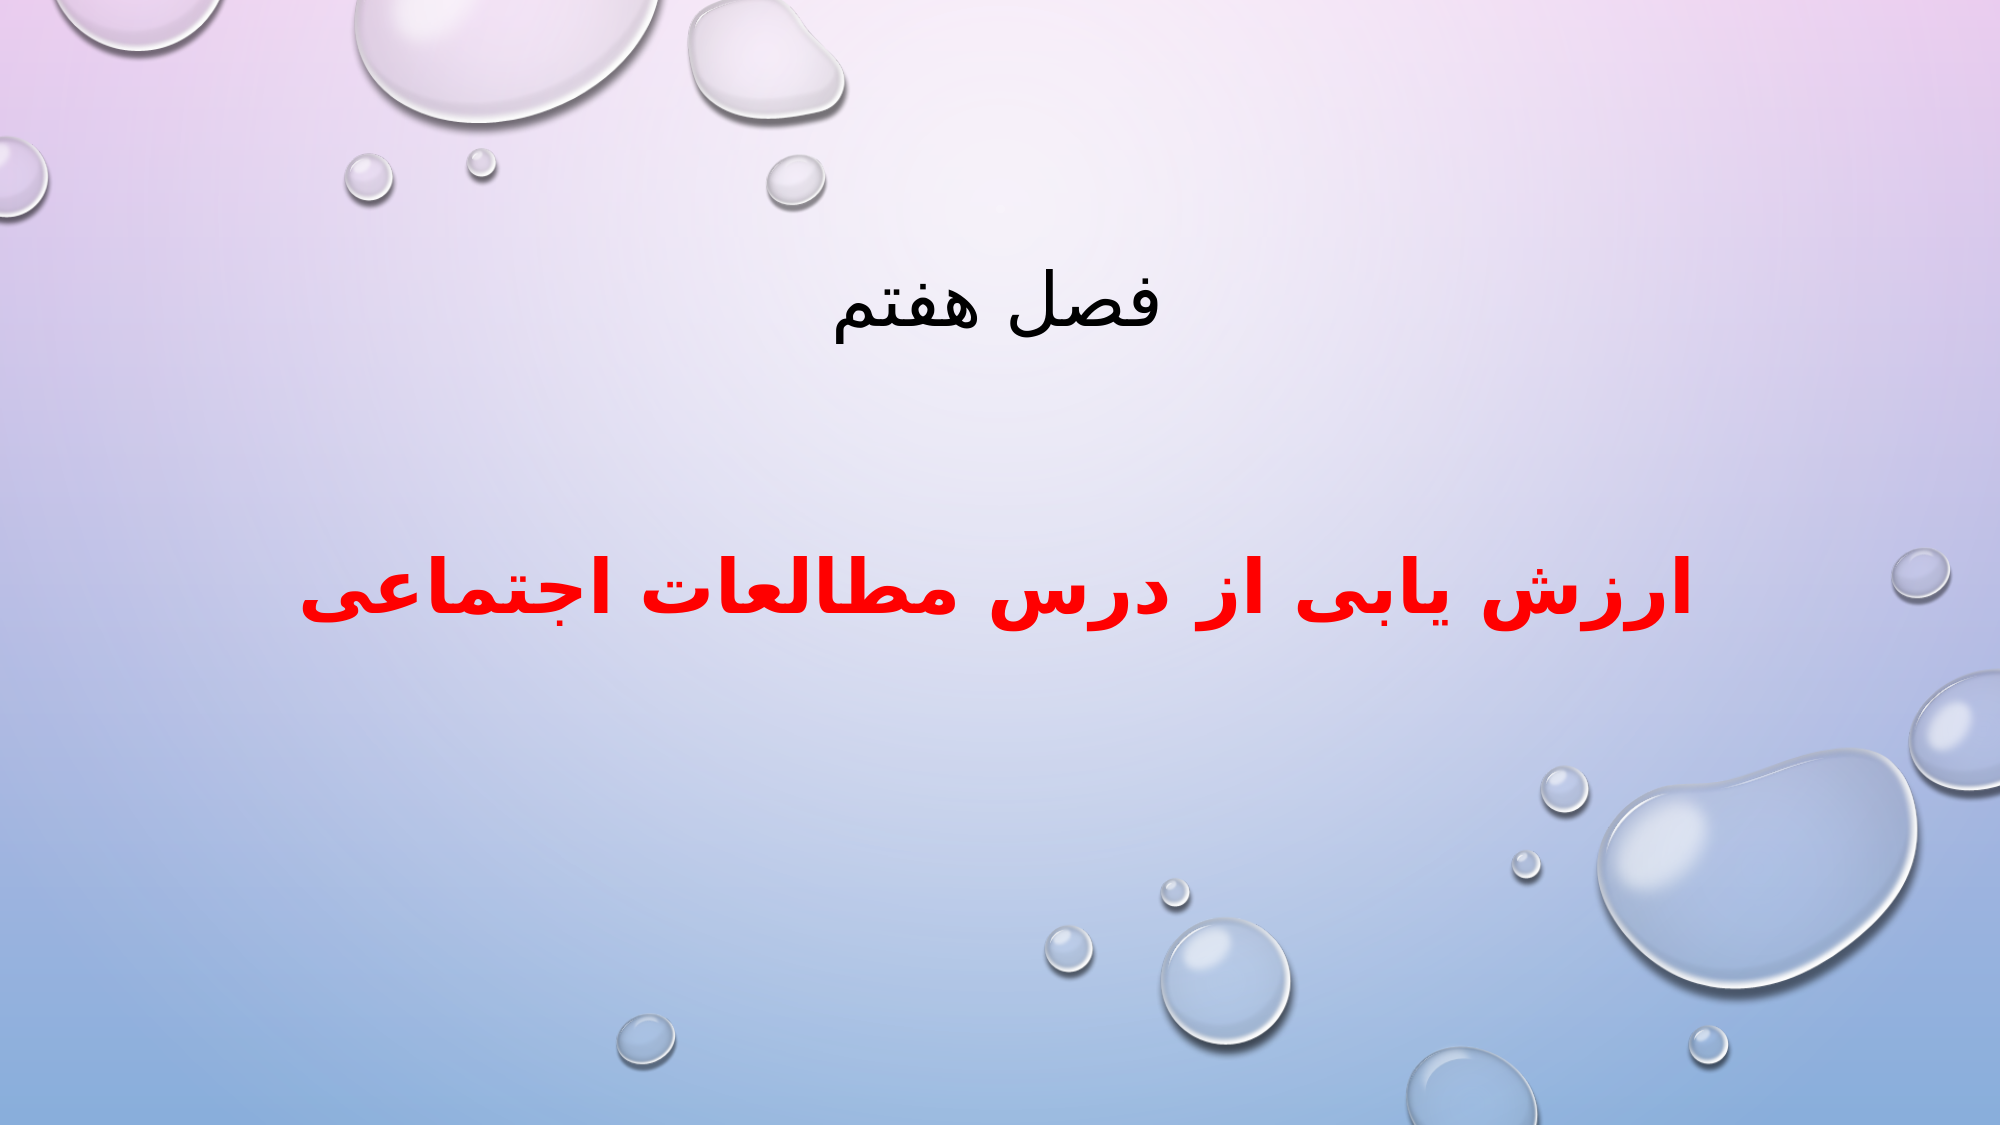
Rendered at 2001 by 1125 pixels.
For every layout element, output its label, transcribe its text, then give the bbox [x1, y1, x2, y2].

picture [0, 0, 2000, 1125]
text_box ارزش یابی از درس مطالعات اجتماعی [206, 531, 1789, 636]
text_box فصل هفتم [734, 244, 1261, 440]
